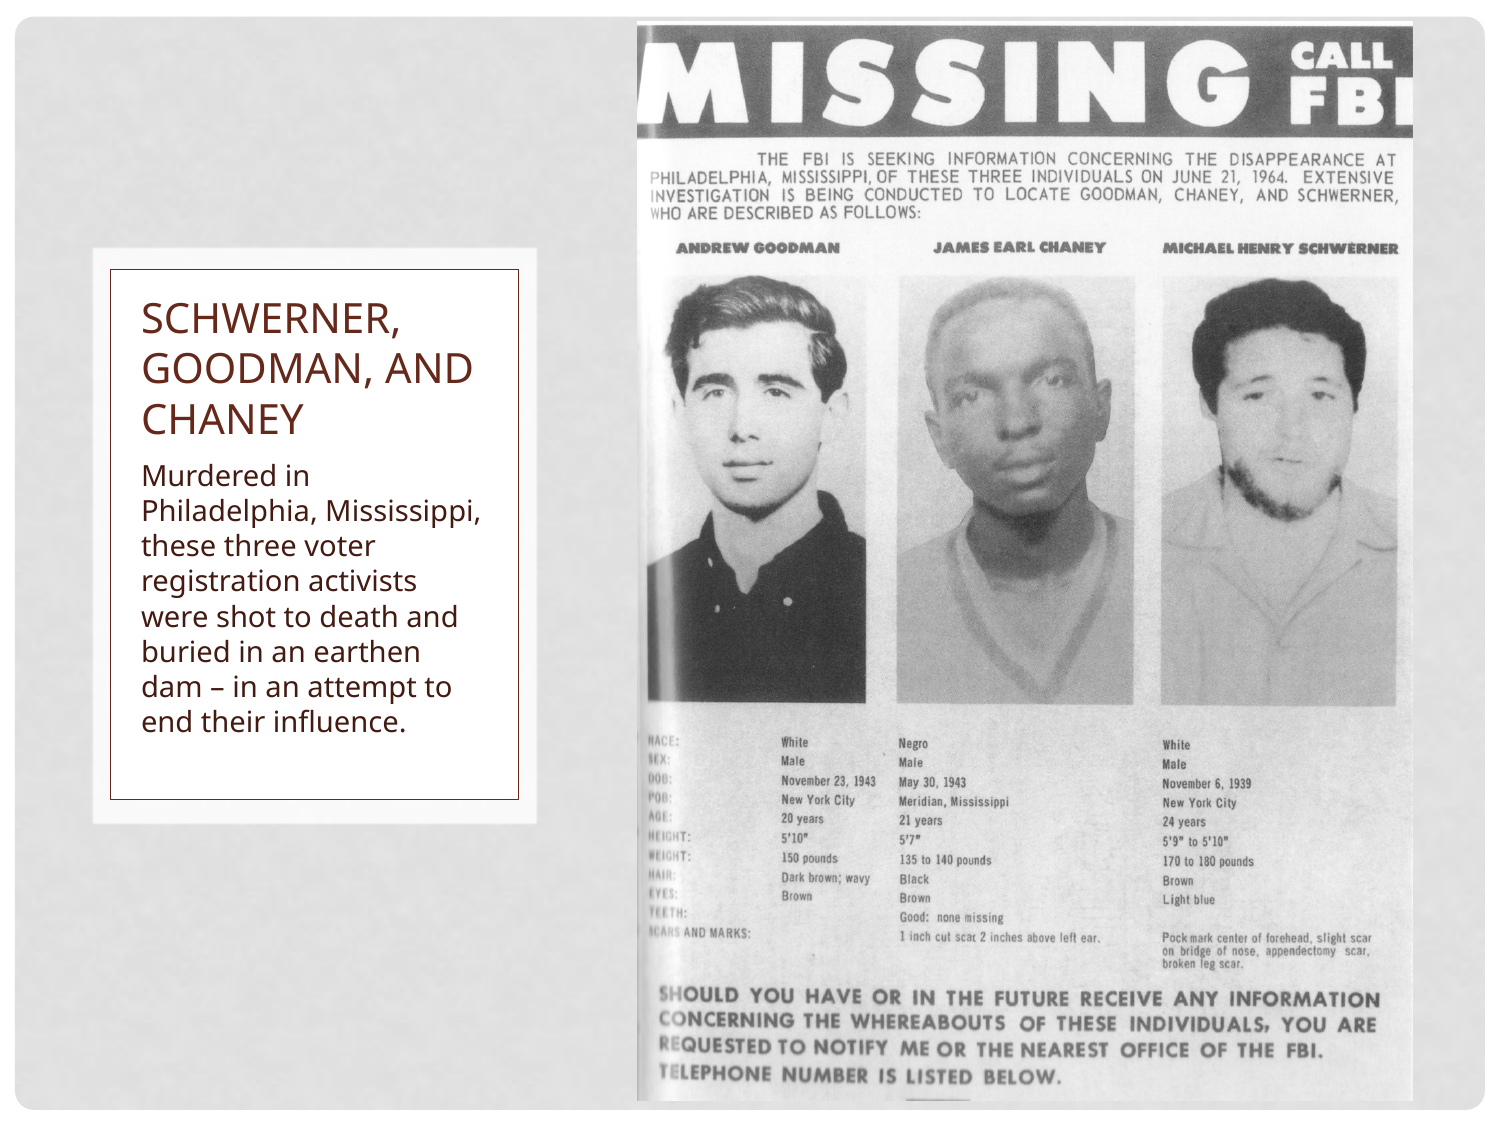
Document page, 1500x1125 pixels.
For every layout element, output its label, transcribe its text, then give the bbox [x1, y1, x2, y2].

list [637, 21, 1413, 1102]
title Schwerner, goodman, and chaney [126, 284, 504, 450]
list Murdered in Philadelphia, Mississippi, these three voter registration activists were shot to death and buried in an earthen dam – in an attempt to end their influence. [126, 450, 504, 775]
